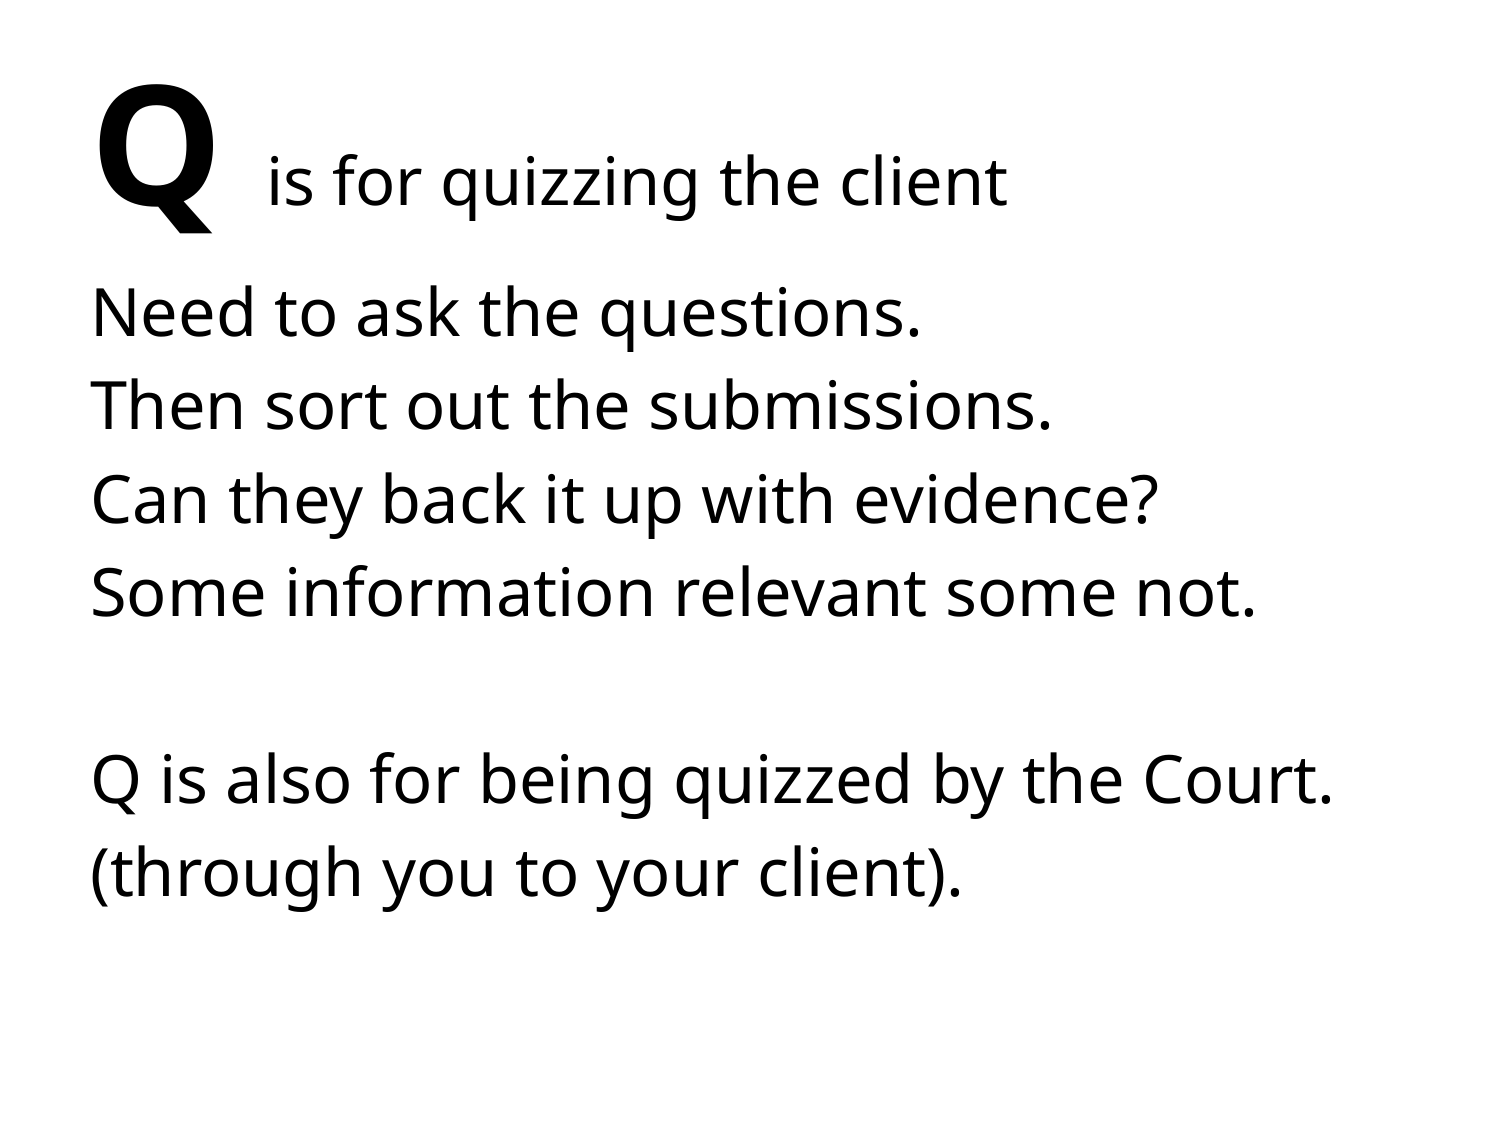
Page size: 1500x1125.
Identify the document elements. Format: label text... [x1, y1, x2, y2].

list Need to ask the questions. Then sort out the submissions. Can they back it up with evidence? Some information relevant some not. Q is also for being quizzed by the Court. (through you to your client). [75, 262, 1425, 1005]
title Q is for quizzing the client [75, 45, 1425, 233]
